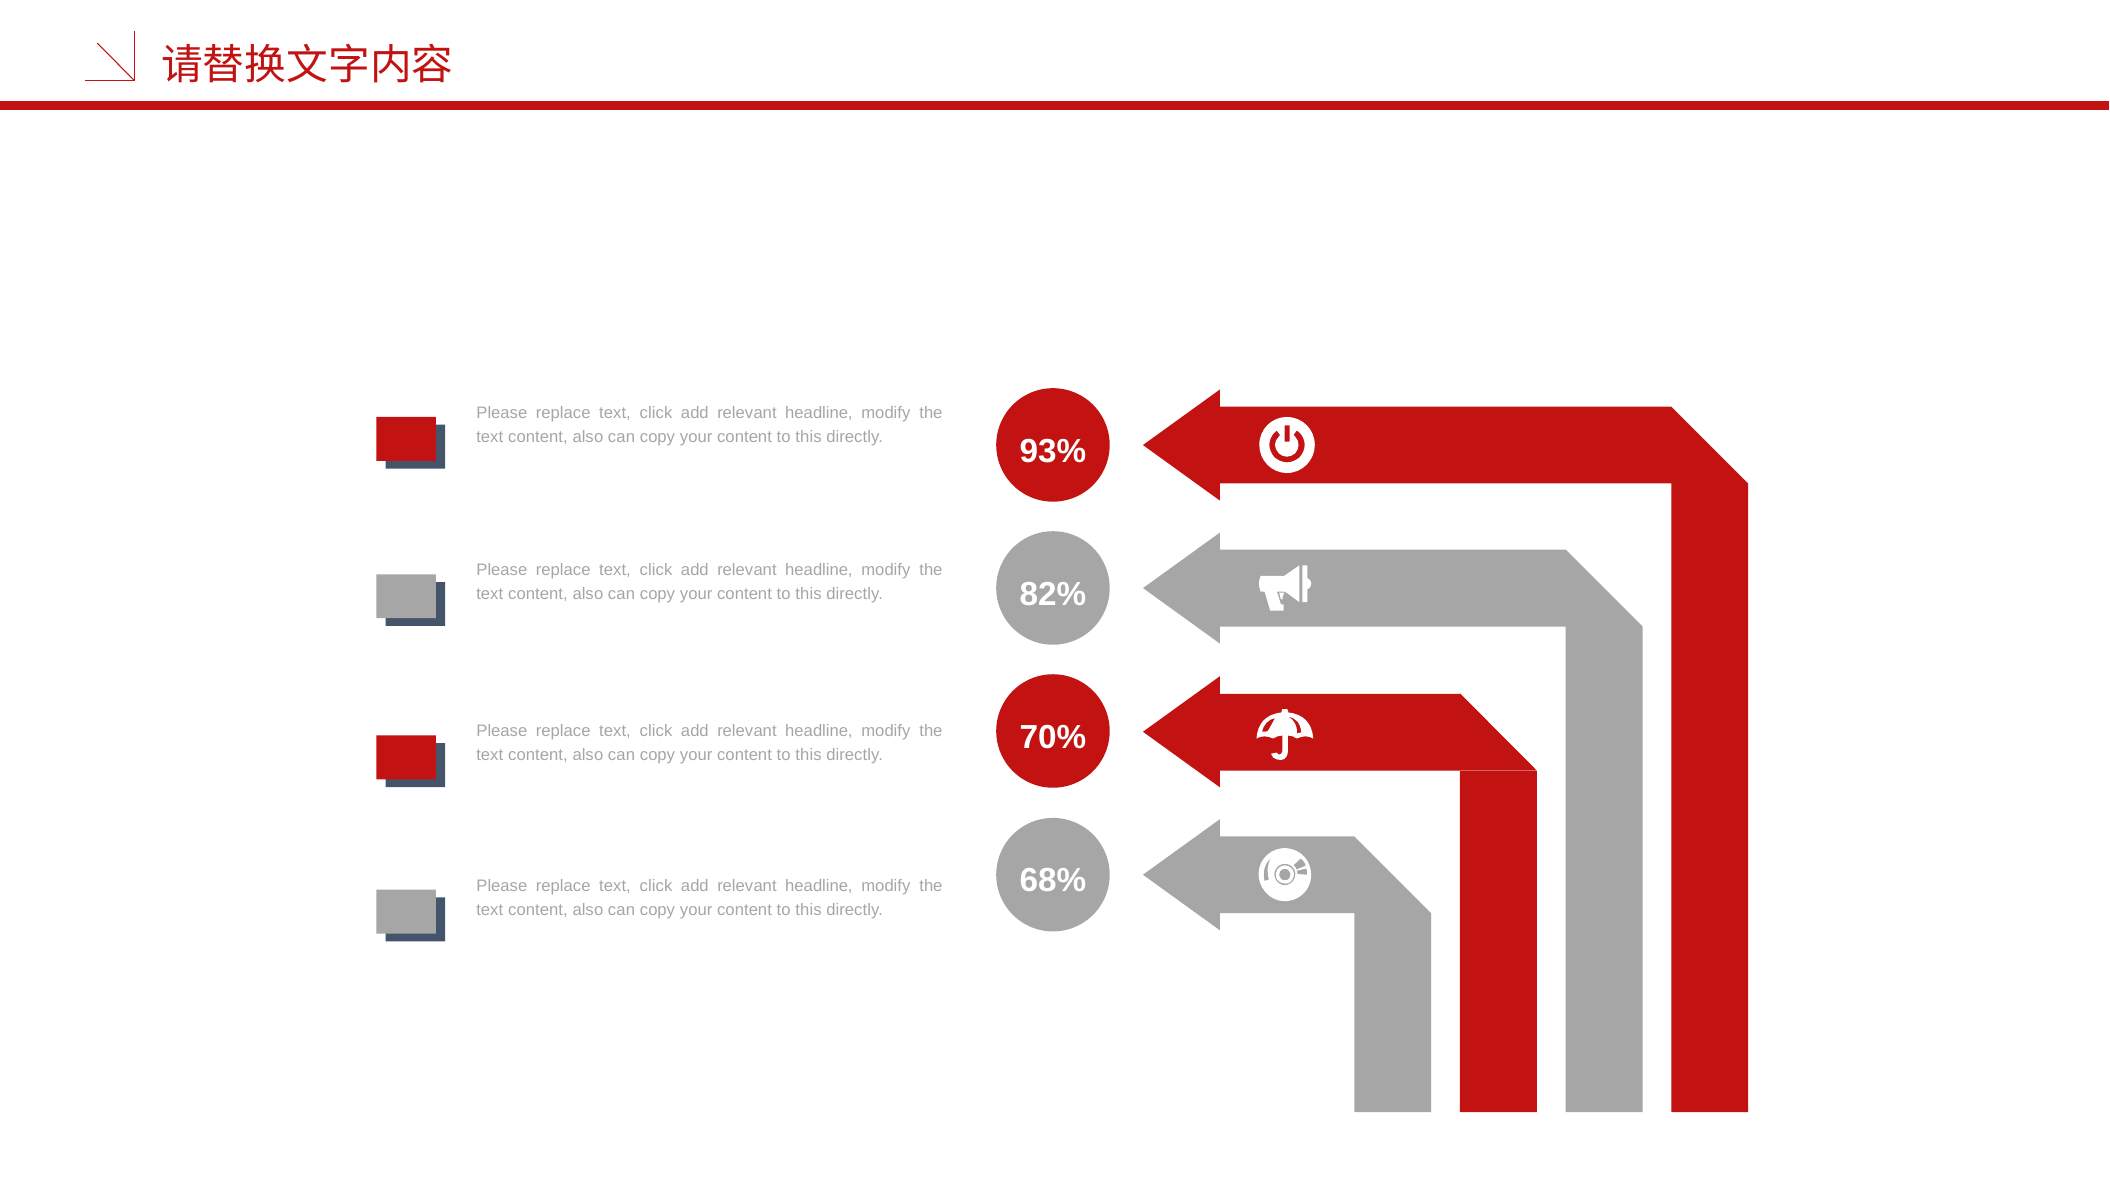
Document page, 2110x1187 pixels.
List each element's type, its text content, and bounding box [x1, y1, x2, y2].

text_box Please replace text, click add relevant headline, modify the text content, also can copy your content to this directly. [461, 390, 959, 453]
text_box Please replace text, click add relevant headline, modify the text content, also can copy your content to this directly. [461, 708, 959, 772]
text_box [996, 817, 1110, 932]
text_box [376, 735, 446, 788]
text_box 请替换文字内容 [145, 22, 500, 94]
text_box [376, 574, 446, 626]
text_box Please replace text, click add relevant headline, modify the text content, also can copy your content to this directly. [461, 863, 959, 926]
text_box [1142, 819, 1432, 1112]
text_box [376, 889, 446, 942]
text_box Please replace text, click add relevant headline, modify the text content, also can copy your content to this directly. [461, 547, 959, 611]
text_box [1142, 389, 1749, 1112]
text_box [376, 416, 446, 469]
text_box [996, 388, 1110, 502]
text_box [996, 531, 1110, 645]
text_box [996, 674, 1110, 788]
